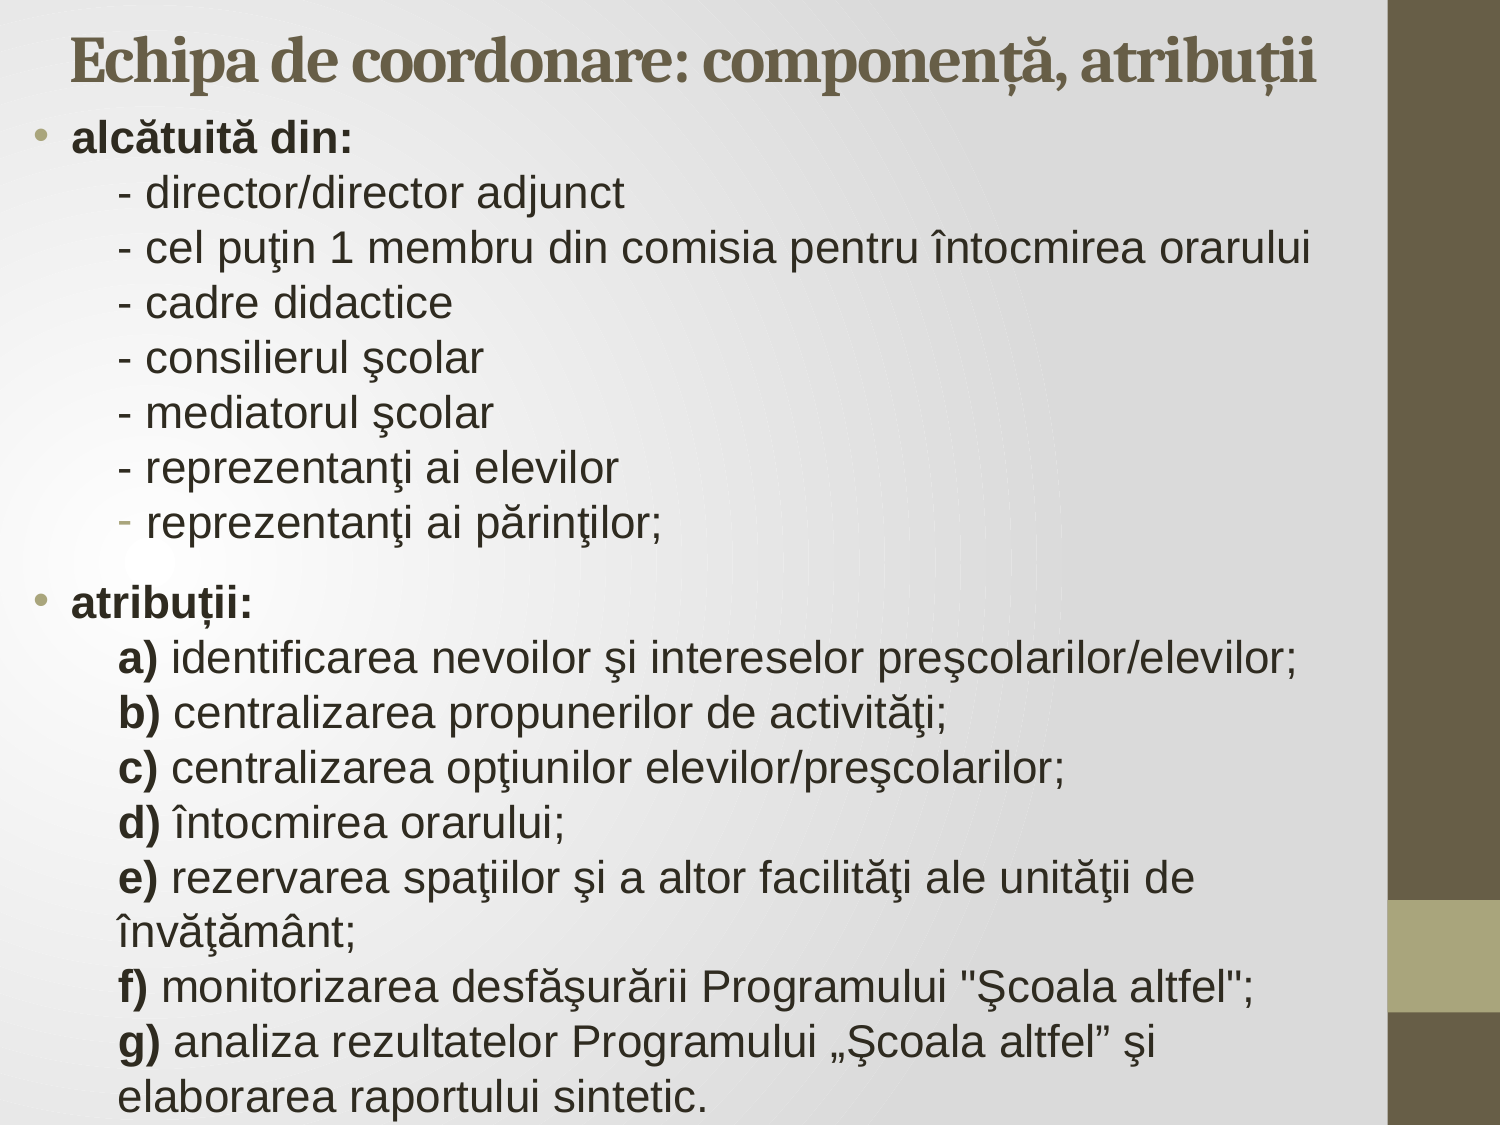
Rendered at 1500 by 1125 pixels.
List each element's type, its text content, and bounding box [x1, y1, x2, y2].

list alcătuită din: - director/director adjunct - cel puţin 1 membru din comisia pentru întocmirea orarului - cadre didactice - consilierul şcolar - mediatorul şcolar - reprezentanţi ai elevilor reprezentanţi ai părinţilor; atribuții: a) identificarea nevoilor şi intereselor preşcolarilor/elevilor; b) centralizarea propunerilor de activităţi; c) centralizarea opţiunilor elevilor/preşcolarilor; d) întocmirea orarului; e) rezervarea spaţiilor şi a altor facilităţi ale unităţii de învăţământ; f) monitorizarea desfăşurării Programului "Şcoala altfel"; g) analiza rezultatelor Programului „Şcoala altfel” şi elaborarea raportului sintetic. [0, 99, 1375, 963]
title Echipa de coordonare: componență, atribuții [0, 0, 1388, 150]
